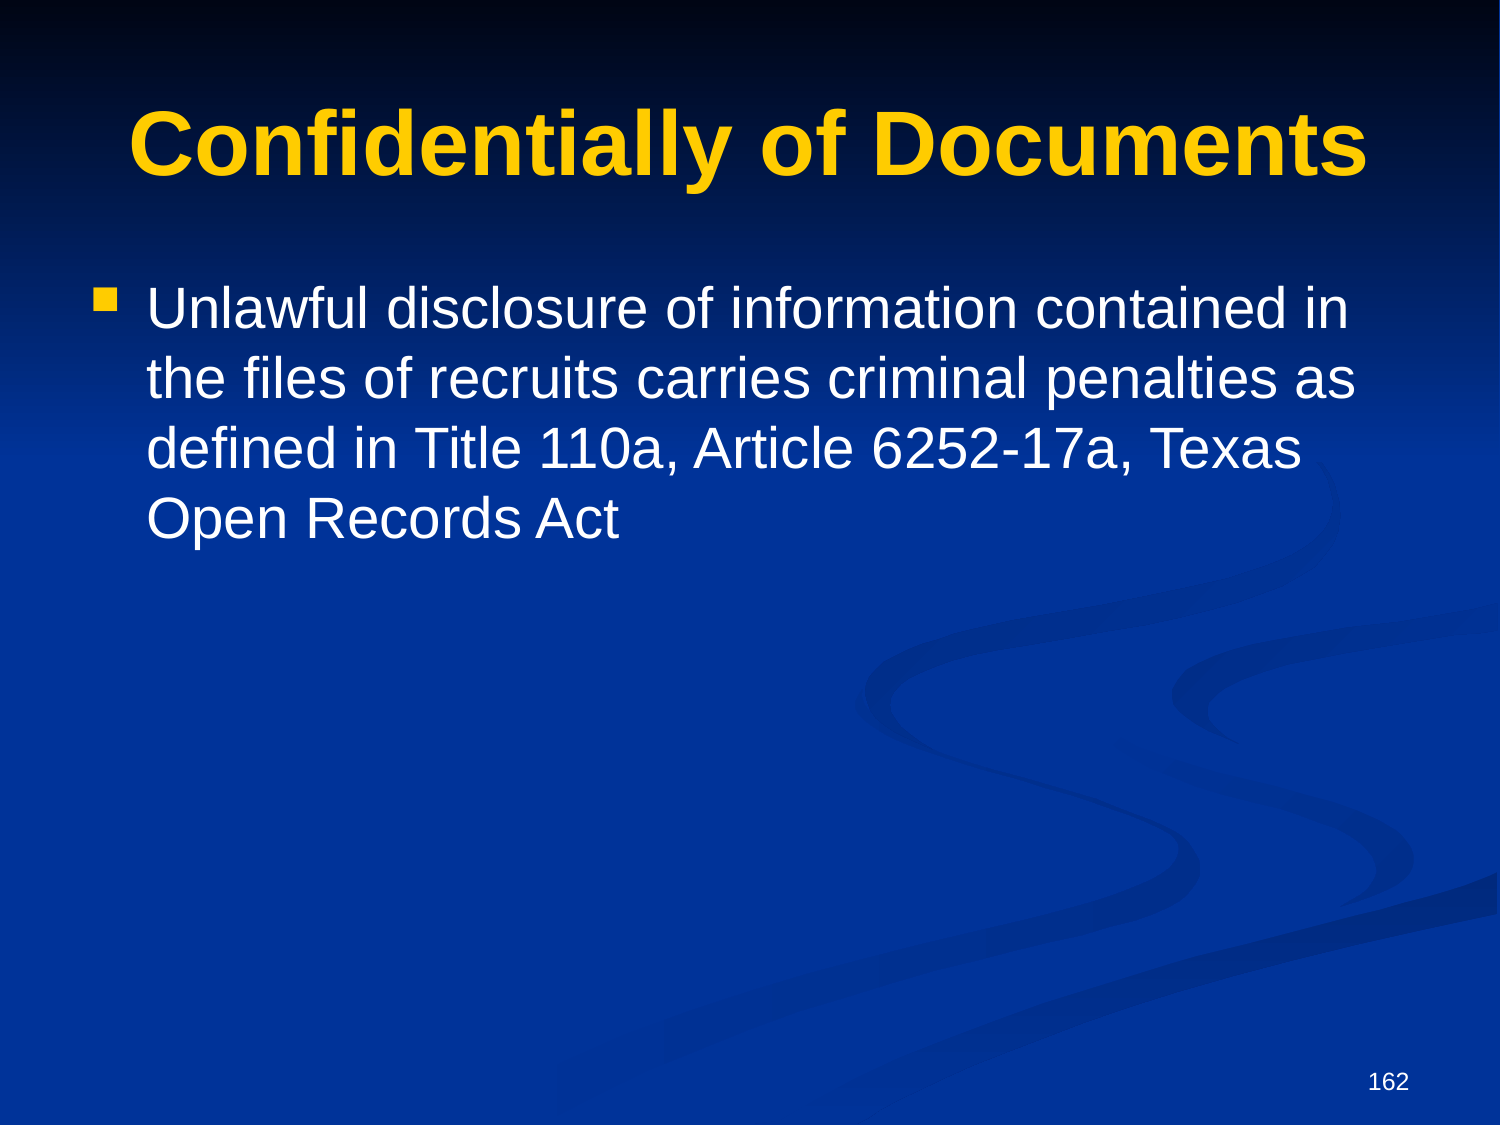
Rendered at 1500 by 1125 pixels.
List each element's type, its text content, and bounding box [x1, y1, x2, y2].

title Confidentially of Documents [74, 44, 1426, 233]
slide_number 162 [1074, 1024, 1426, 1104]
list Unlawful disclosure of information contained in the files of recruits carries criminal penalties as defined in Title 110a, Article 6252-17a, Texas Open Records Act [74, 262, 1426, 1006]
